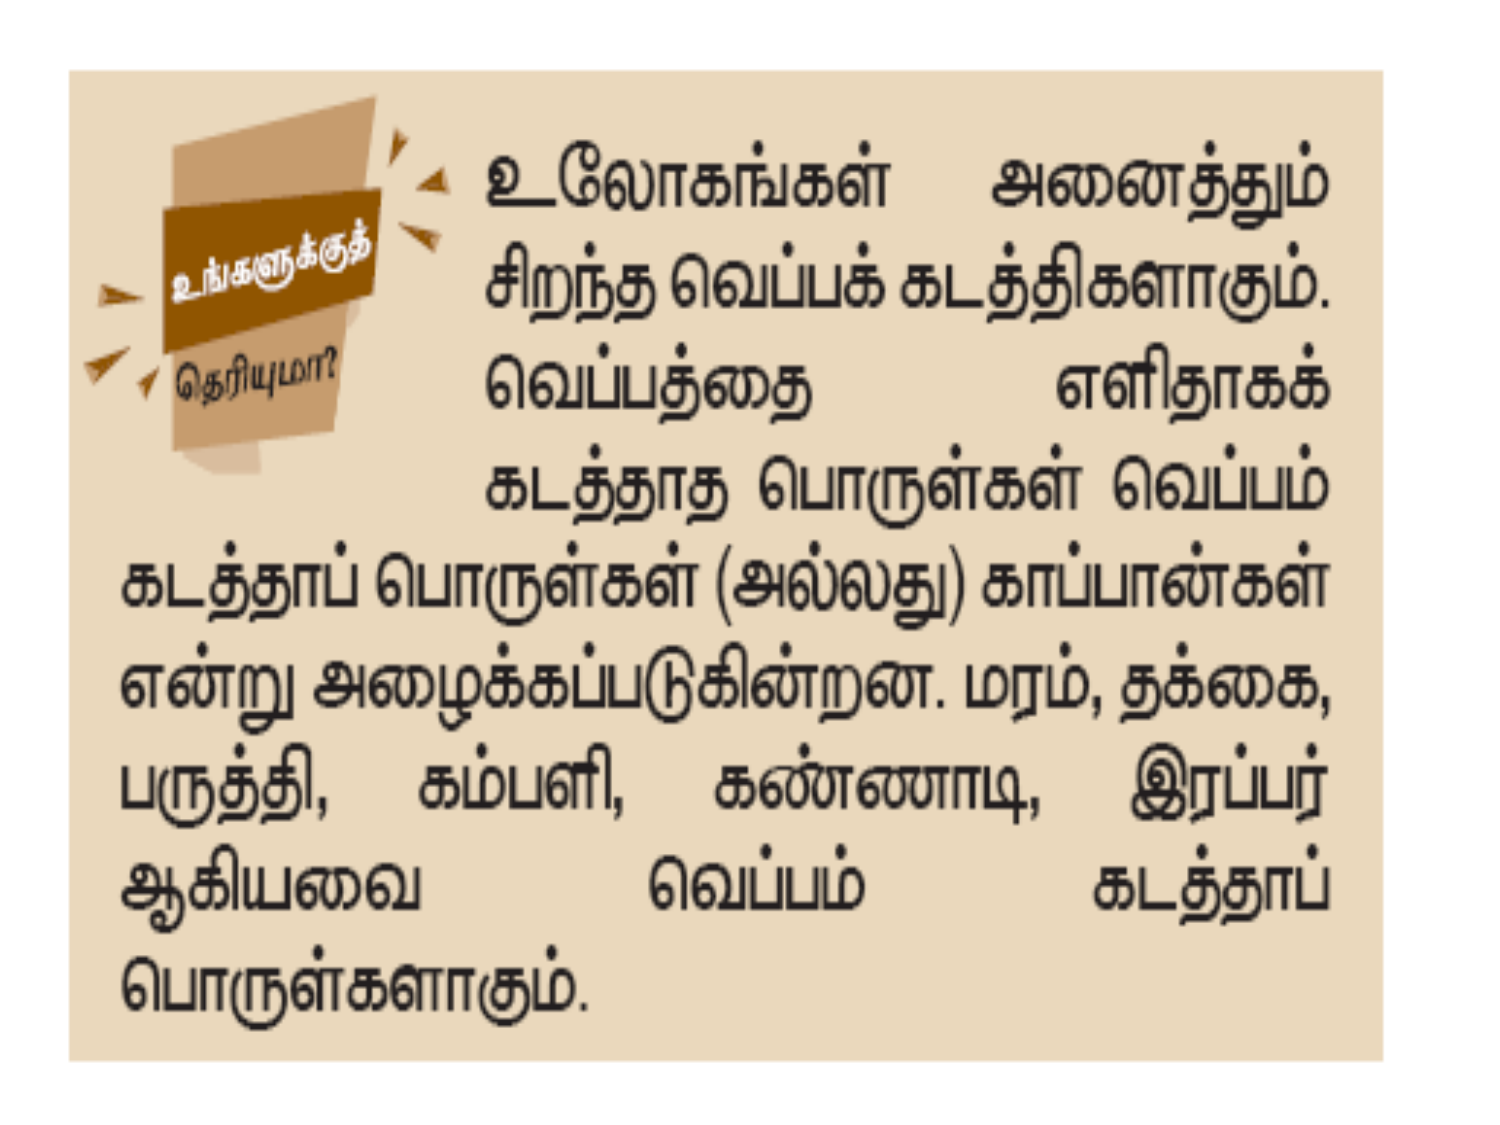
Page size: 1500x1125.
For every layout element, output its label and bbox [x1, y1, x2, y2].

list [37, 37, 1426, 1125]
